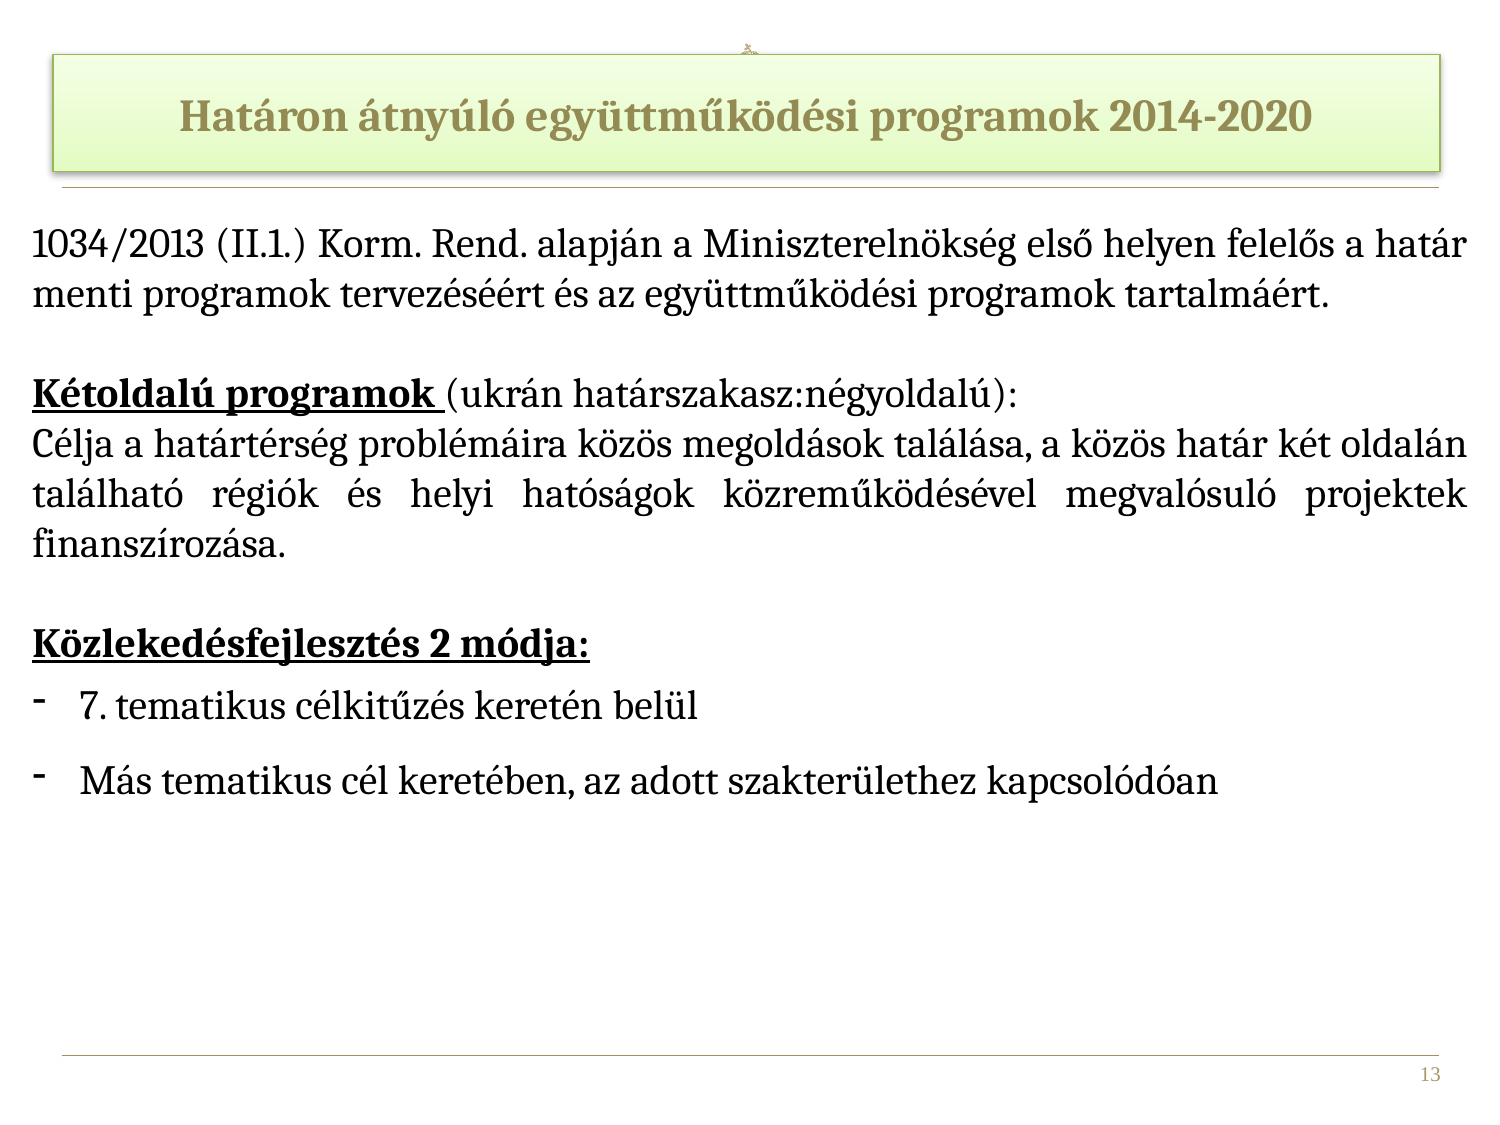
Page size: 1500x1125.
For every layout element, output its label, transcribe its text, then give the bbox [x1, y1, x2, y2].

text_box Határon átnyúló együttműködési programok 2014-2020 [52, 54, 1441, 172]
text_box 1034/2013 (II.1.) Korm. Rend. alapján a Miniszterelnökség első helyen felelős a határ menti programok tervezéséért és az együttműködési programok tartalmáért. Kétoldalú programok (ukrán határszakasz:négyoldalú): Célja a határtérség problémáira közös megoldások találása, a közös határ két oldalán található régiók és helyi hatóságok közreműködésével megvalósuló projektek finanszírozása. Közlekedésfejlesztés 2 módja: 7. tematikus célkitűzés keretén belül Más tematikus cél keretében, az adott szakterülethez kapcsolódóan [17, 208, 1483, 874]
picture [0, 2, 1500, 1123]
